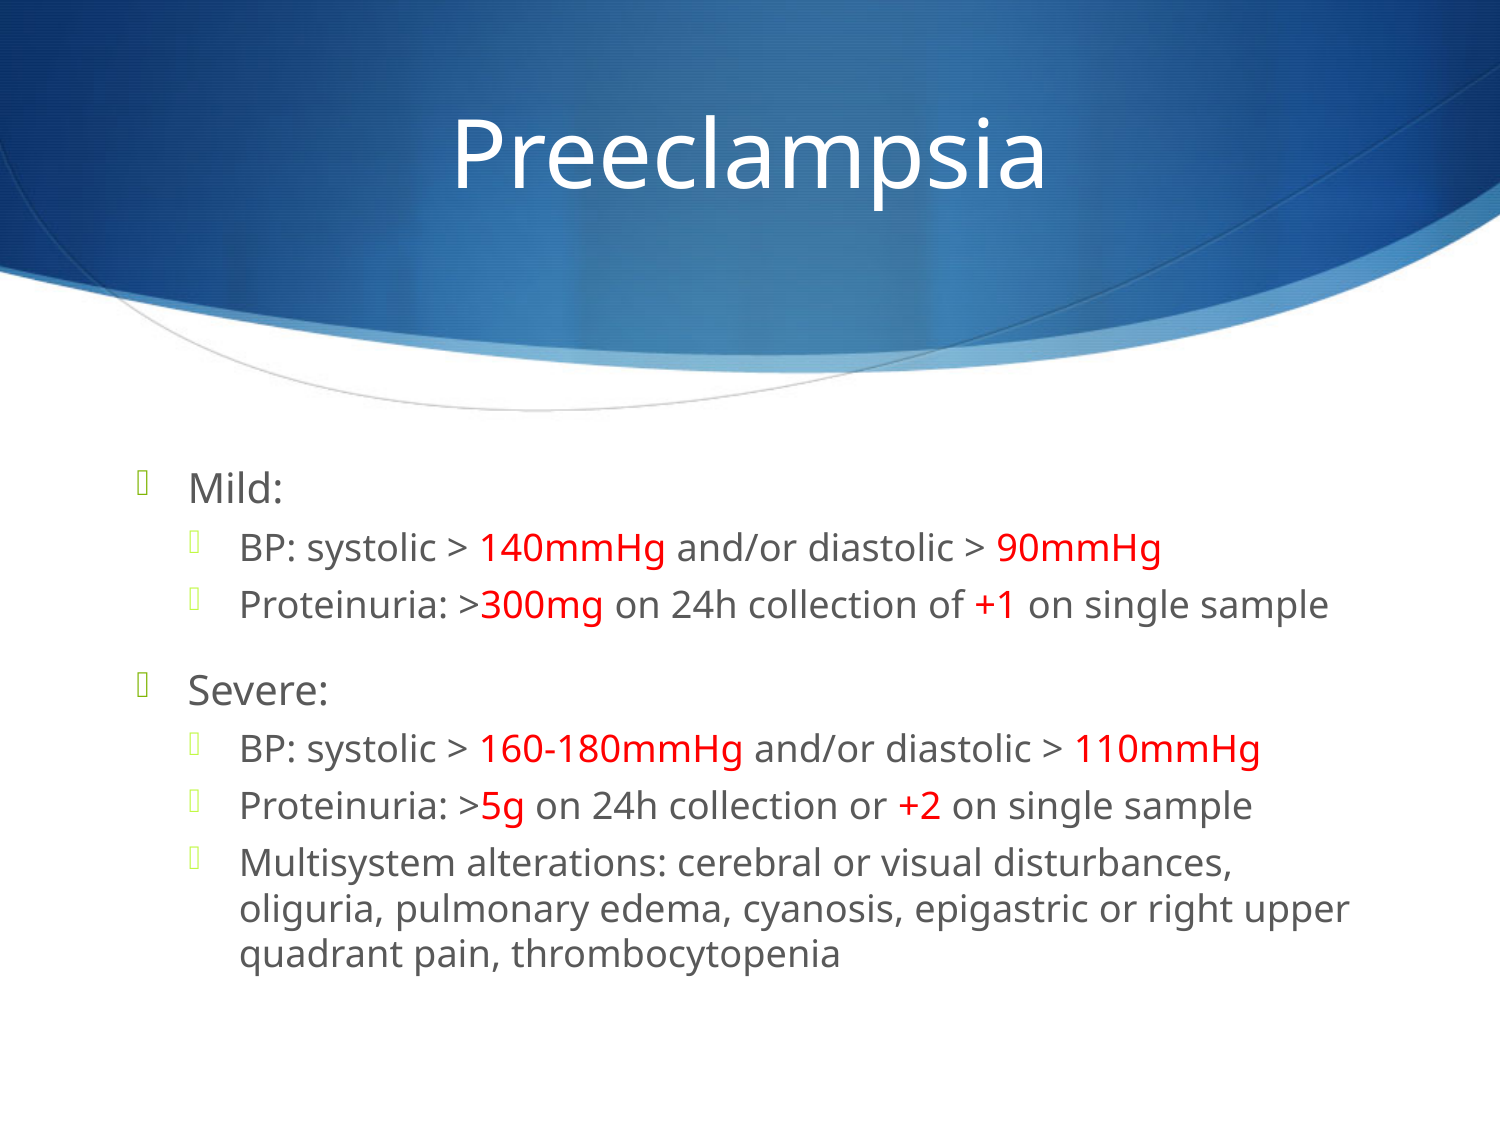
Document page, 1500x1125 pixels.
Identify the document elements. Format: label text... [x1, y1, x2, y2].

picture [0, 0, 1500, 1125]
title Preeclampsia [75, 56, 1425, 245]
list Mild: BP: systolic > 140mmHg and/or diastolic > 90mmHg Proteinuria: >300mg on 24h collection of +1 on single sample Severe: BP: systolic > 160-180mmHg and/or diastolic > 110mmHg Proteinuria: >5g on 24h collection or +2 on single sample Multisystem alterations: cerebral or visual disturbances, oliguria, pulmonary edema, cyanosis, epigastric or right upper quadrant pain, thrombocytopenia [121, 454, 1379, 991]
